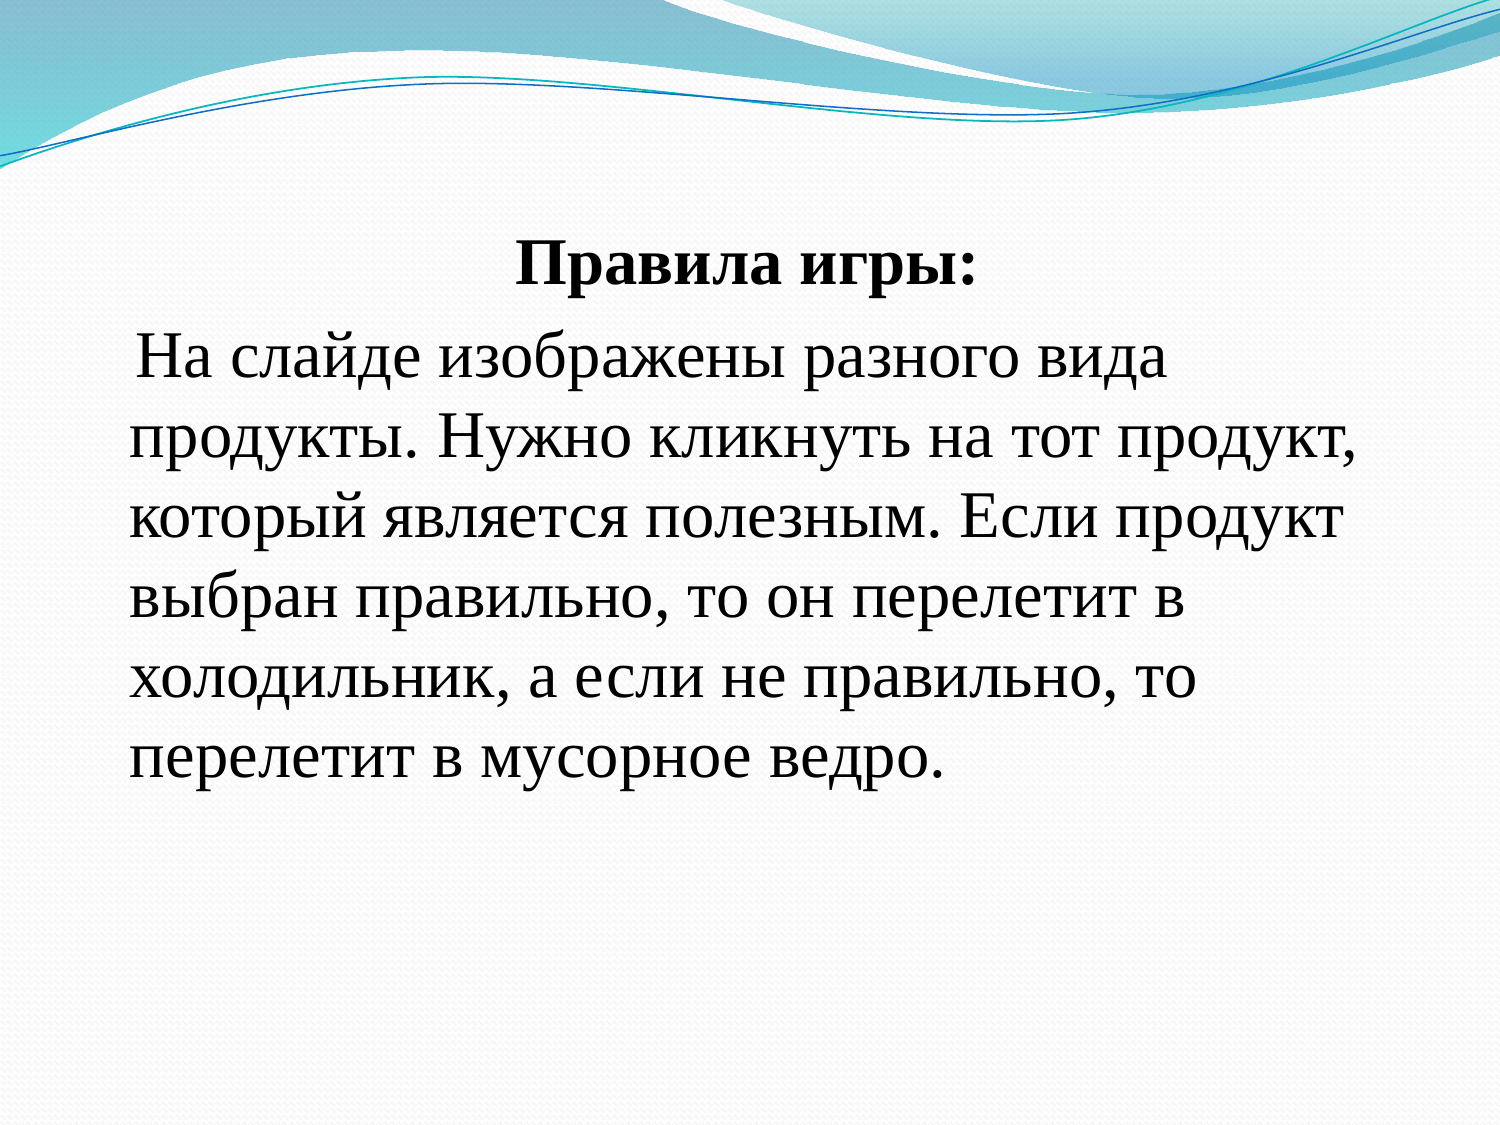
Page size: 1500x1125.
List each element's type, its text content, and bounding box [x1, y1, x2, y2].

list Правила игры: На слайде изображены разного вида продукты. Нужно кликнуть на тот продукт, который является полезным. Если продукт выбран правильно, то он перелетит в холодильник, а если не правильно, то перелетит в мусорное ведро. [70, 117, 1425, 1038]
